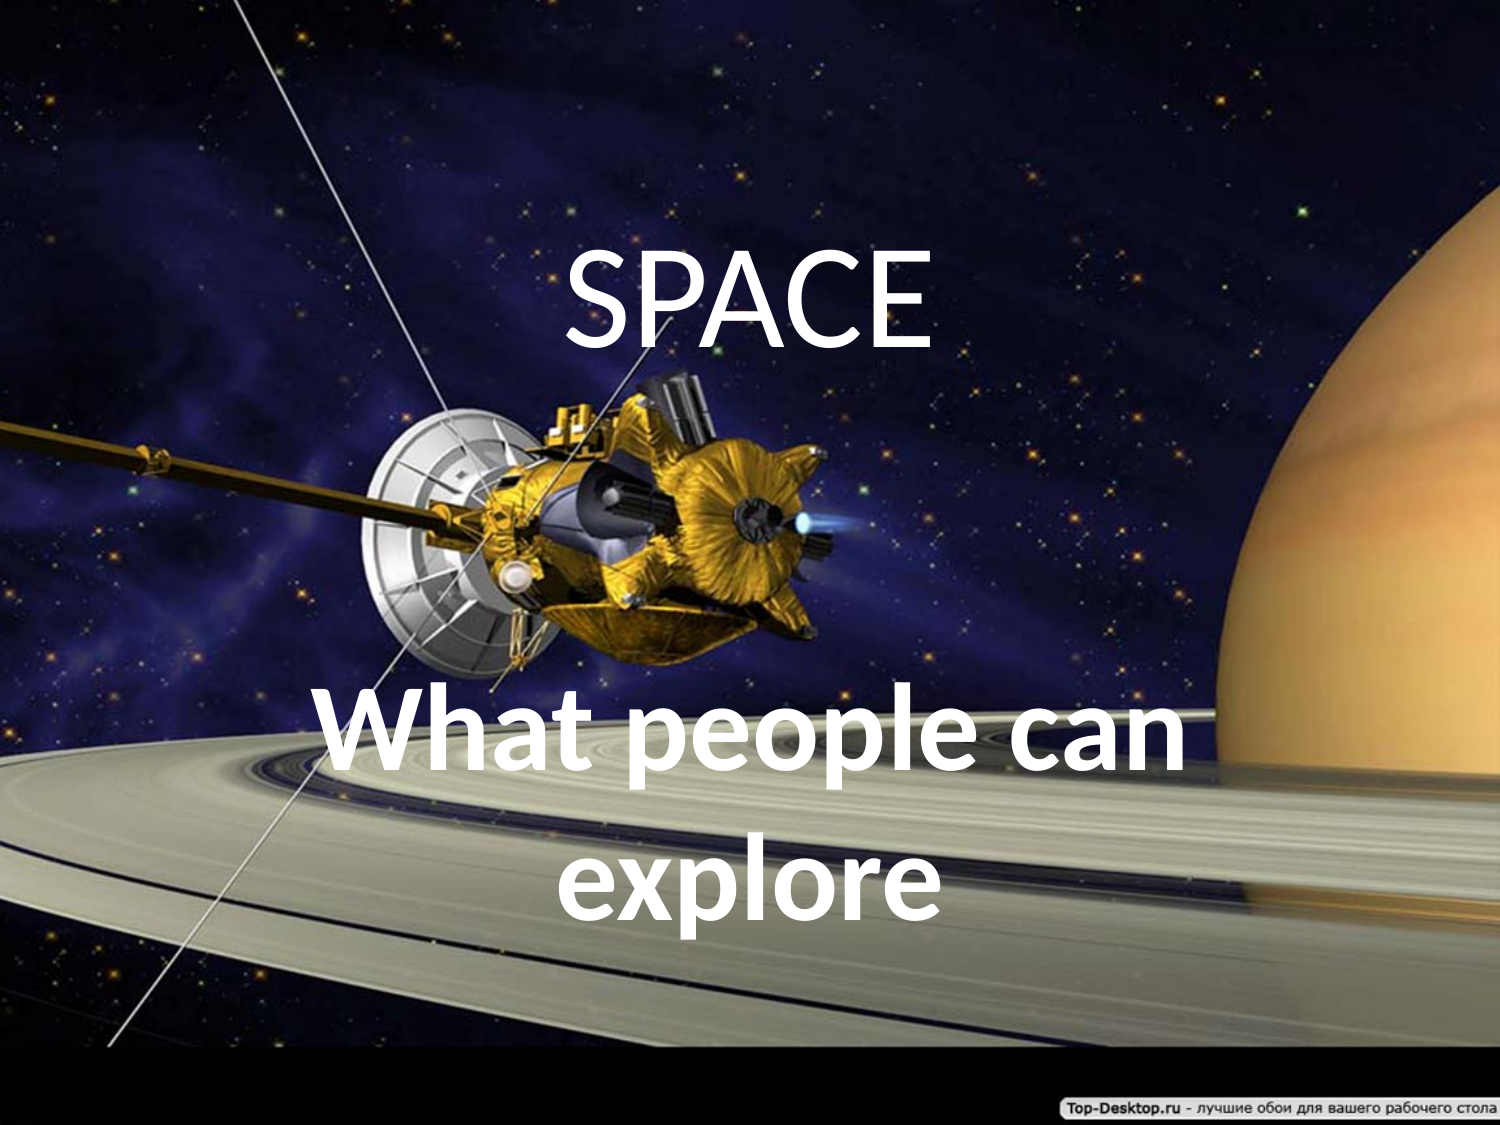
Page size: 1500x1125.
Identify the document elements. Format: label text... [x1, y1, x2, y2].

picture [0, 0, 1500, 1125]
subtitle What реорle can explore [225, 637, 1275, 925]
title SPACE [112, 93, 1388, 481]
